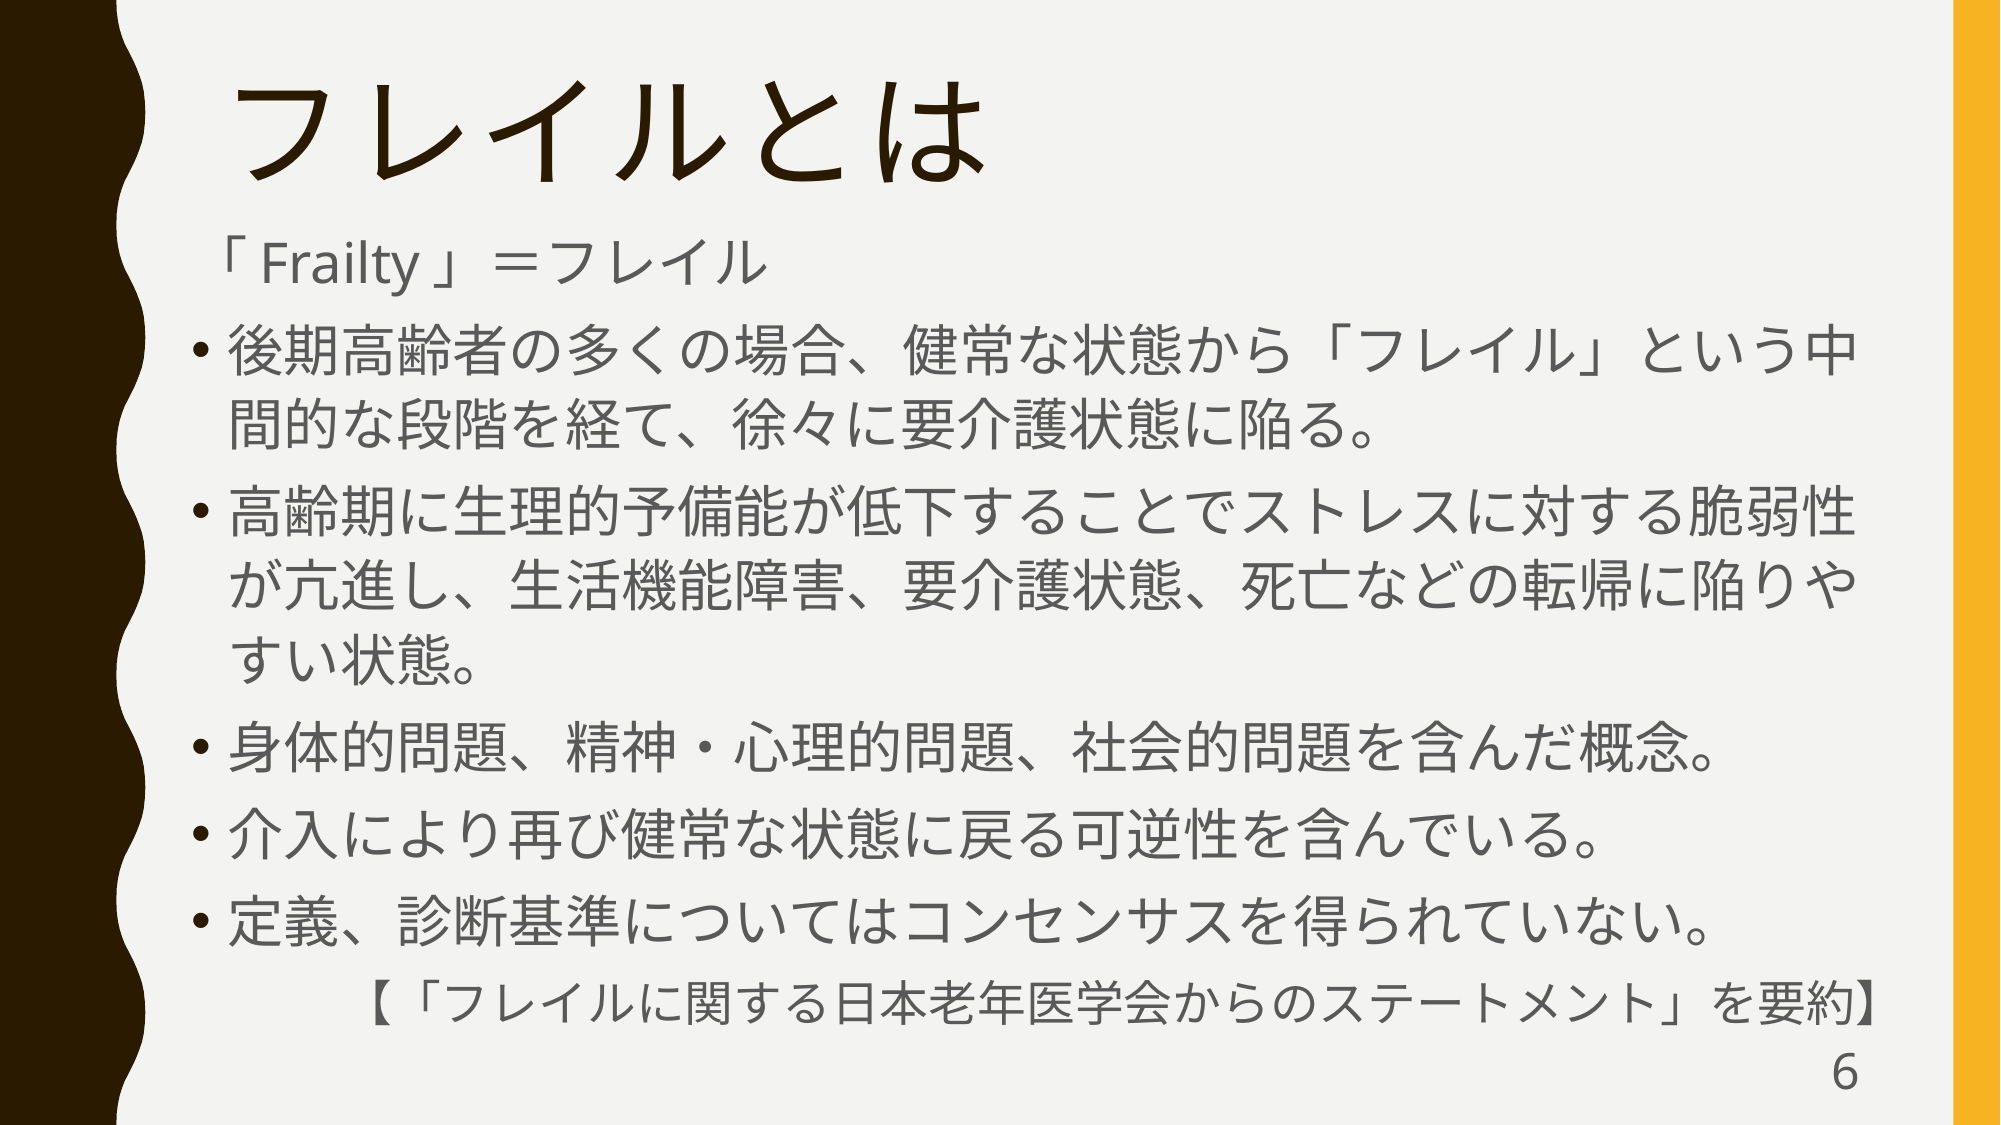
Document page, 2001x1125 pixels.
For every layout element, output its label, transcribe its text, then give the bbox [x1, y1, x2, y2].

list 「Frailty」＝フレイル 後期高齢者の多くの場合、健常な状態から「フレイル」という中間的な段階を経て、徐々に要介護状態に陥る。 高齢期に生理的予備能が低下することでストレスに対する脆弱性が亢進し、生活機能障害、要介護状態、死亡などの転帰に陥りやすい状態。 身体的問題、精神・心理的問題、社会的問題を含んだ概念。 介入により再び健常な状態に戻る可逆性を含んでいる。 定義、診断基準についてはコンセンサスを得られていない。 【「フレイルに関する日本老年医学会からのステートメント」を要約】 [175, 213, 1919, 1046]
slide_number 6 [1412, 1045, 1875, 1103]
title フレイルとは [205, 62, 1875, 213]
